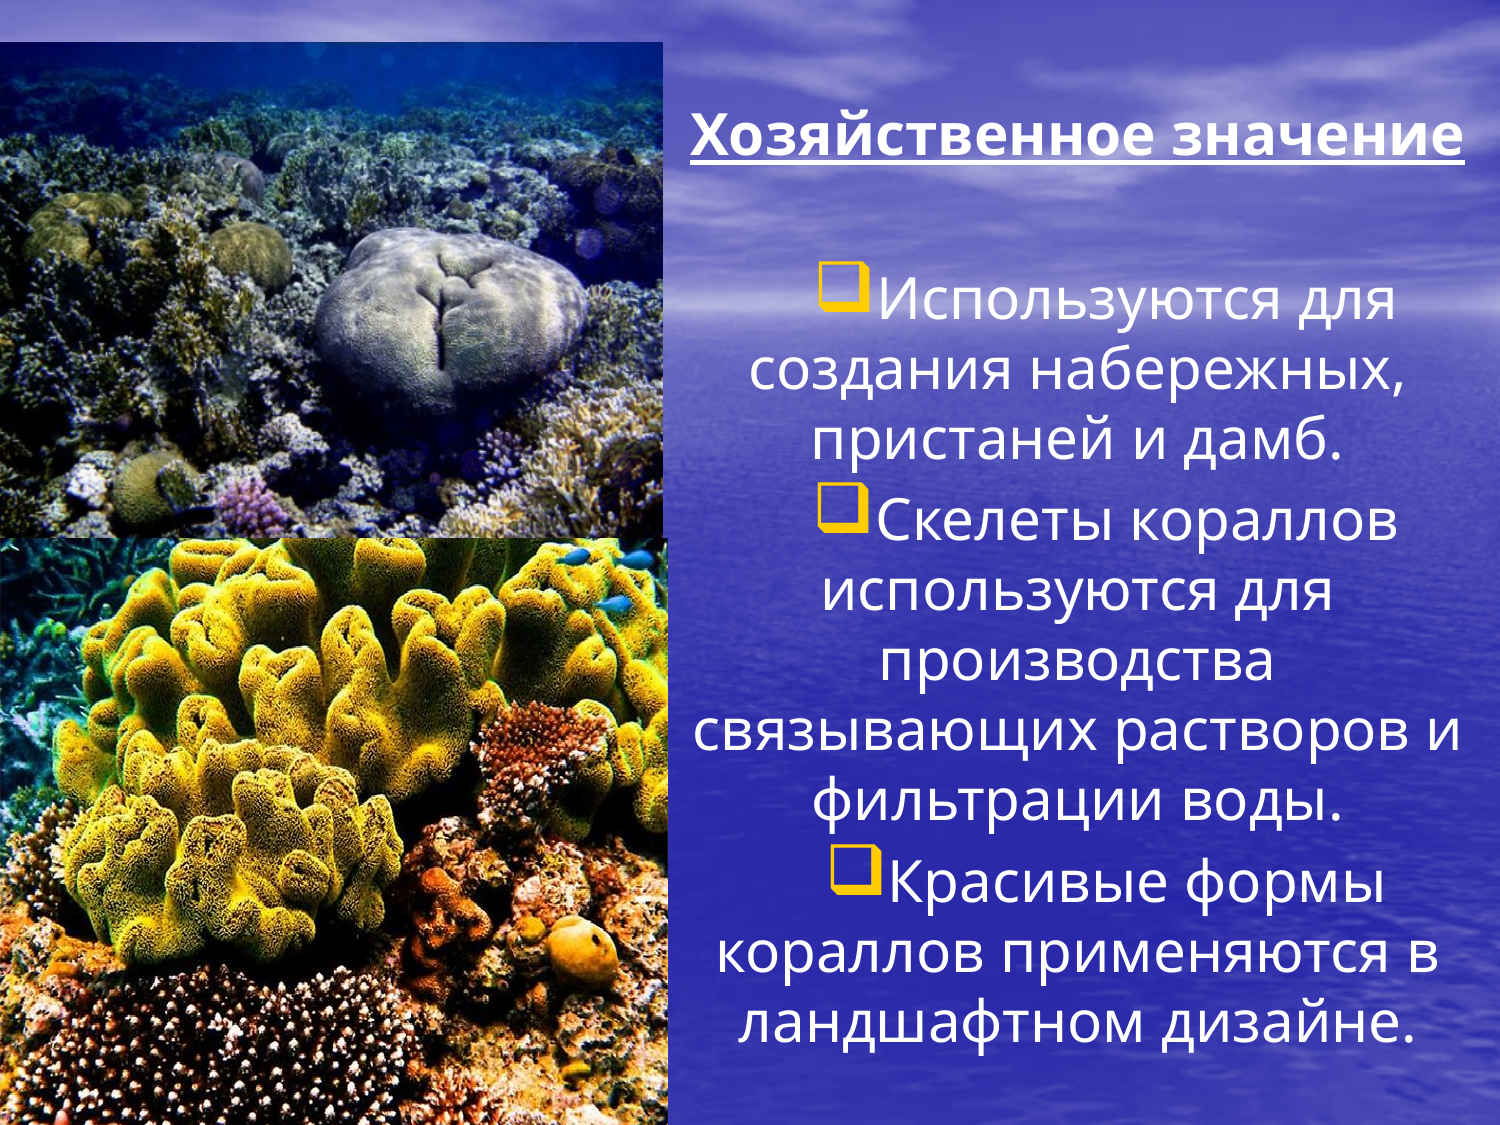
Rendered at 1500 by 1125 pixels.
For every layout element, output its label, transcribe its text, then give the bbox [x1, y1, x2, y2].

list Хозяйственное значение Используются для создания набережных, пристаней и дамб. Скелеты кораллов используются для производства связывающих растворов и фильтрации воды. Красивые формы кораллов применяются в ландшафтном дизайне. [666, 89, 1500, 989]
picture [0, 42, 668, 1125]
